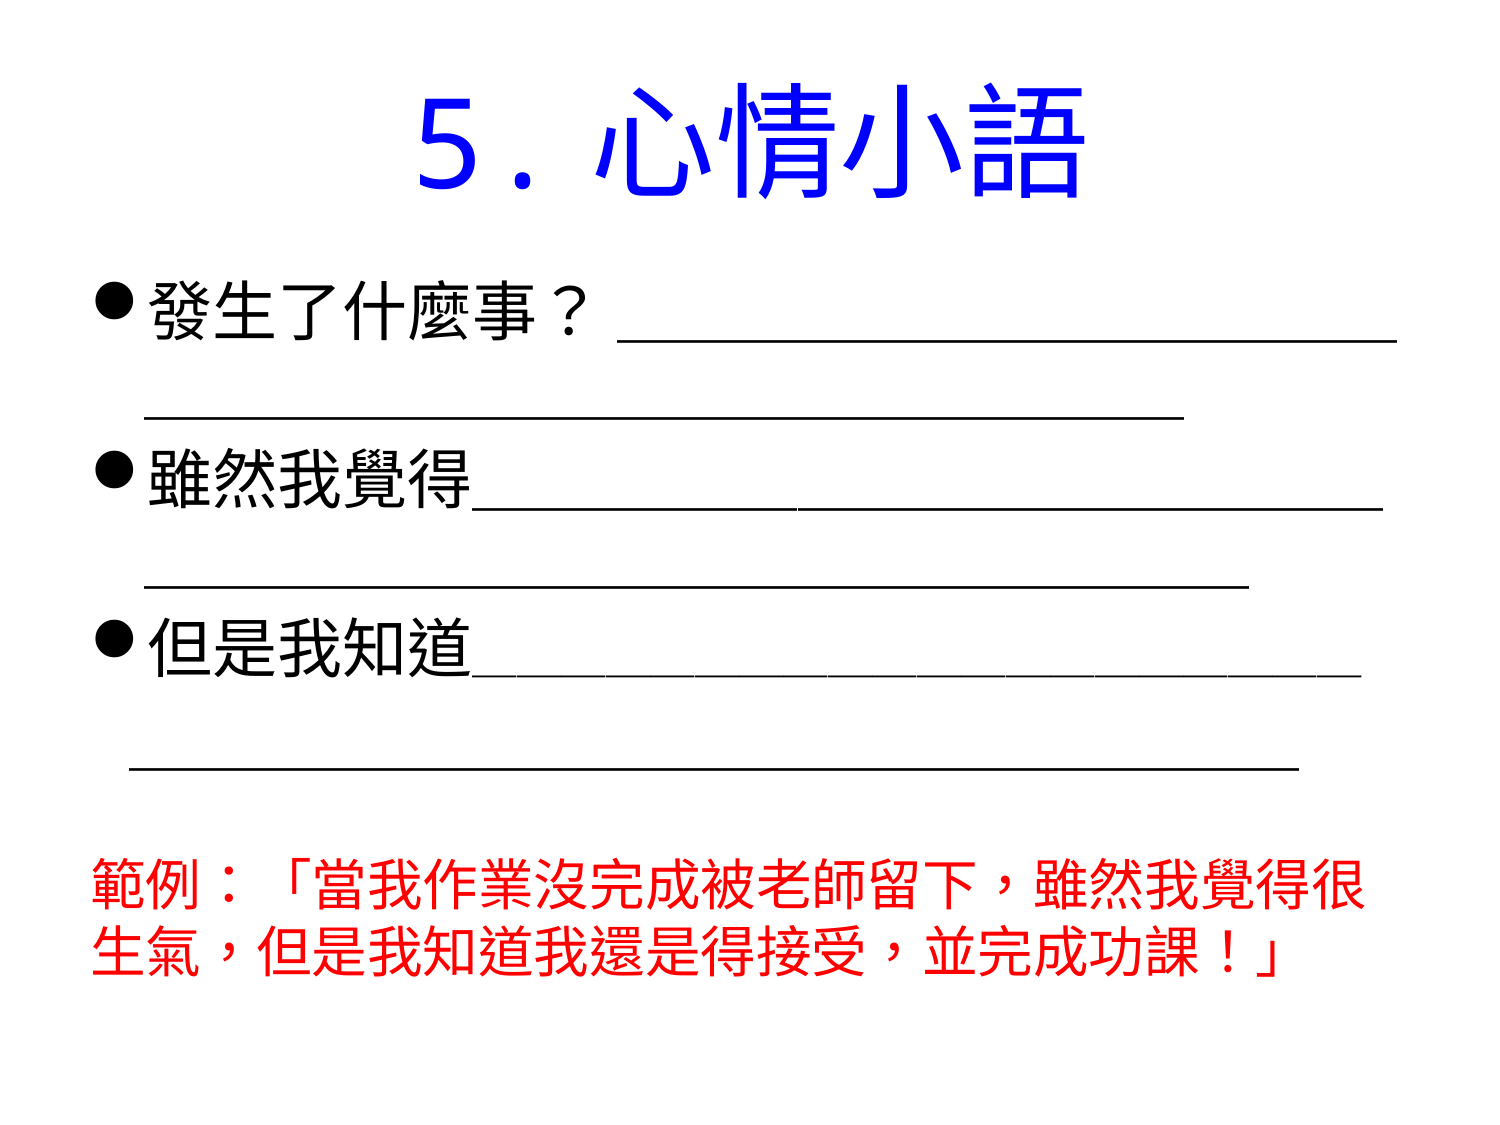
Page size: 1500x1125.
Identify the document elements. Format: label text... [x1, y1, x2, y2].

title 5.心情小語 [75, 45, 1425, 233]
list 發生了什麼事？ ＿＿＿＿＿＿＿＿＿＿＿＿＿＿＿＿＿＿＿＿＿＿＿＿＿＿＿＿ 雖然我覺得＿＿＿＿＿＿＿＿＿＿＿＿＿＿＿＿＿＿＿＿＿＿＿＿＿＿＿＿＿＿＿ 但是我知道＿＿＿＿＿＿＿＿＿＿＿＿＿＿＿＿＿＿＿＿ ＿＿＿＿＿＿＿＿＿＿＿＿＿＿＿＿＿＿ 範例：「當我作業沒完成被老師留下，雖然我覺得很生氣，但是我知道我還是得接受，並完成功課！」 [75, 262, 1425, 1005]
